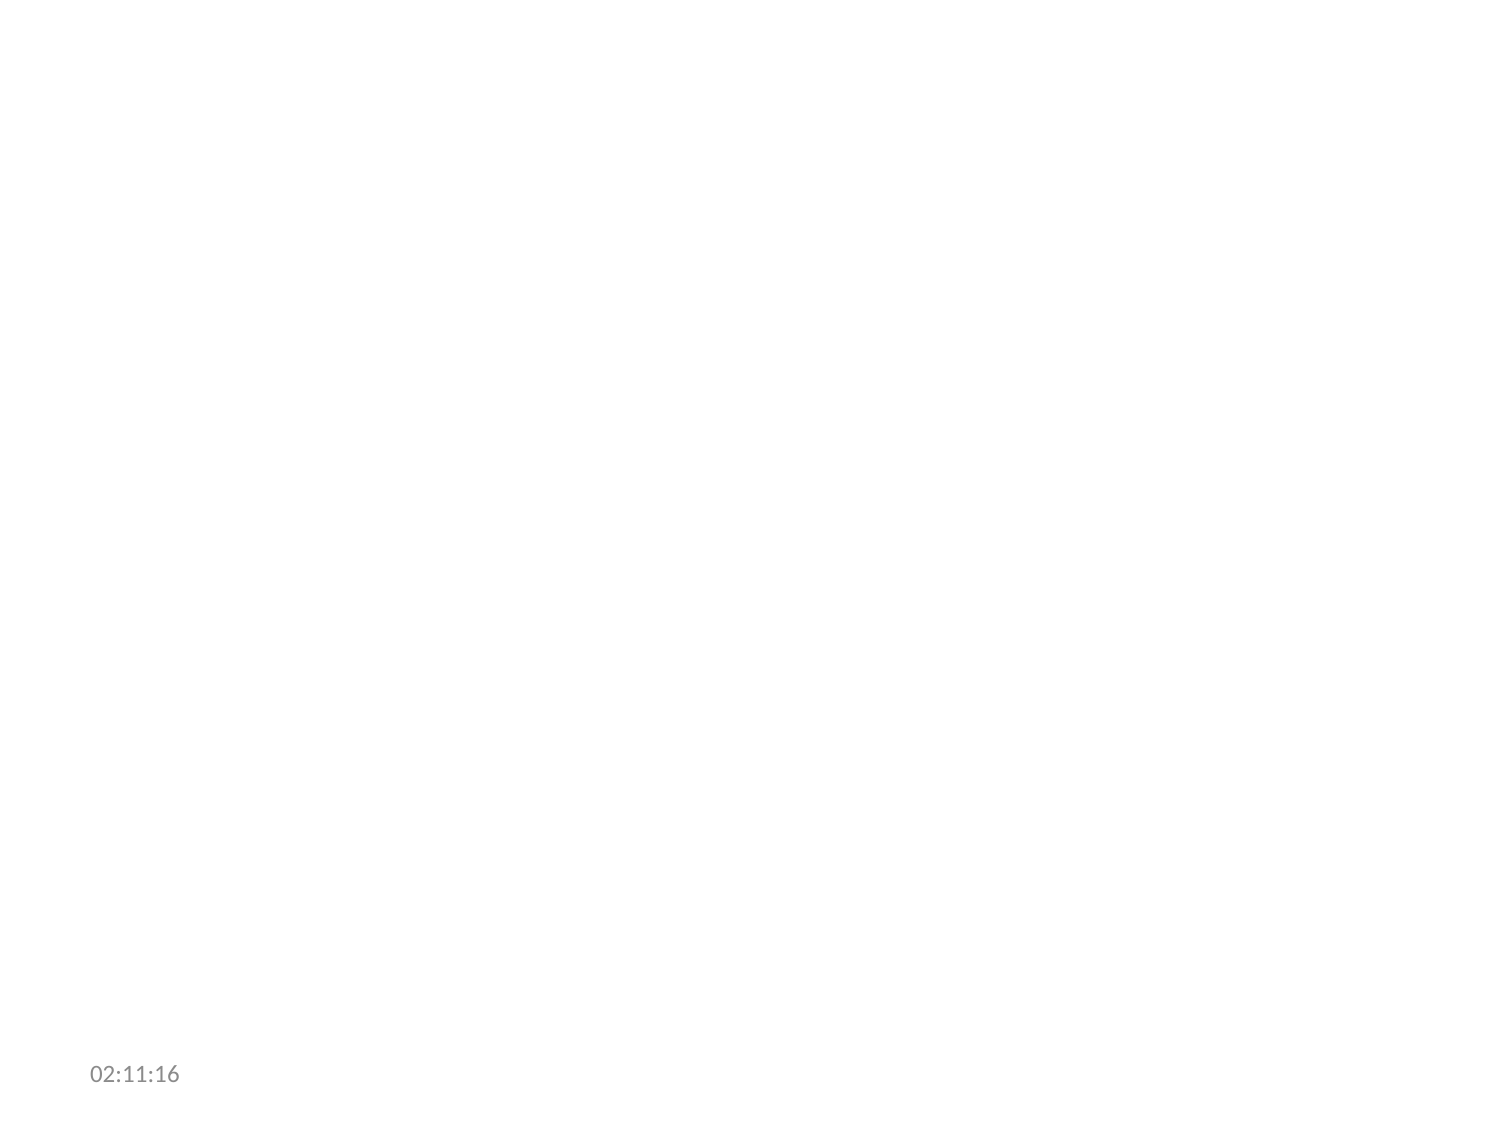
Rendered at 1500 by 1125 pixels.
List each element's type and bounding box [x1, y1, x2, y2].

slide_number [75, 1042, 425, 1103]
